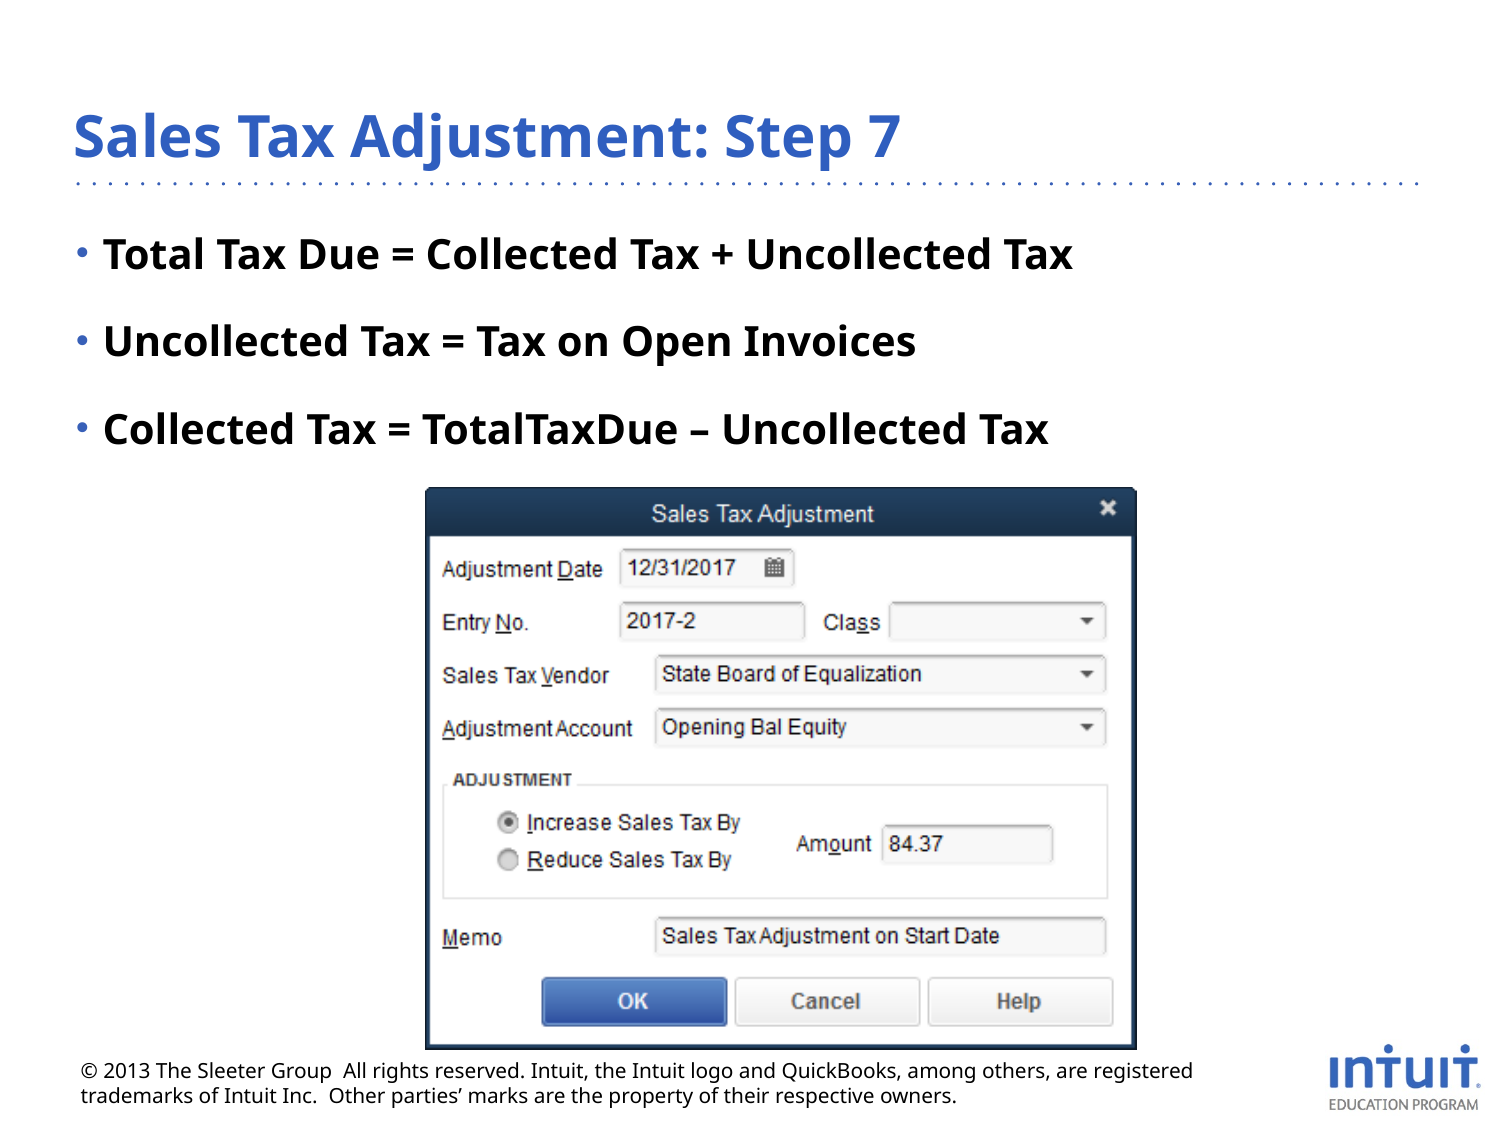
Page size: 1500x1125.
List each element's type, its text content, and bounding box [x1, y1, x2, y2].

picture [1325, 1039, 1485, 1116]
title Sales Tax Adjustment: Step 7 [73, 62, 1424, 169]
list Total Tax Due = Collected Tax + Uncollected Tax Uncollected Tax = Tax on Open Invoices Collected Tax = TotalTaxDue – Uncollected Tax [75, 220, 1375, 488]
picture [424, 487, 1137, 1051]
